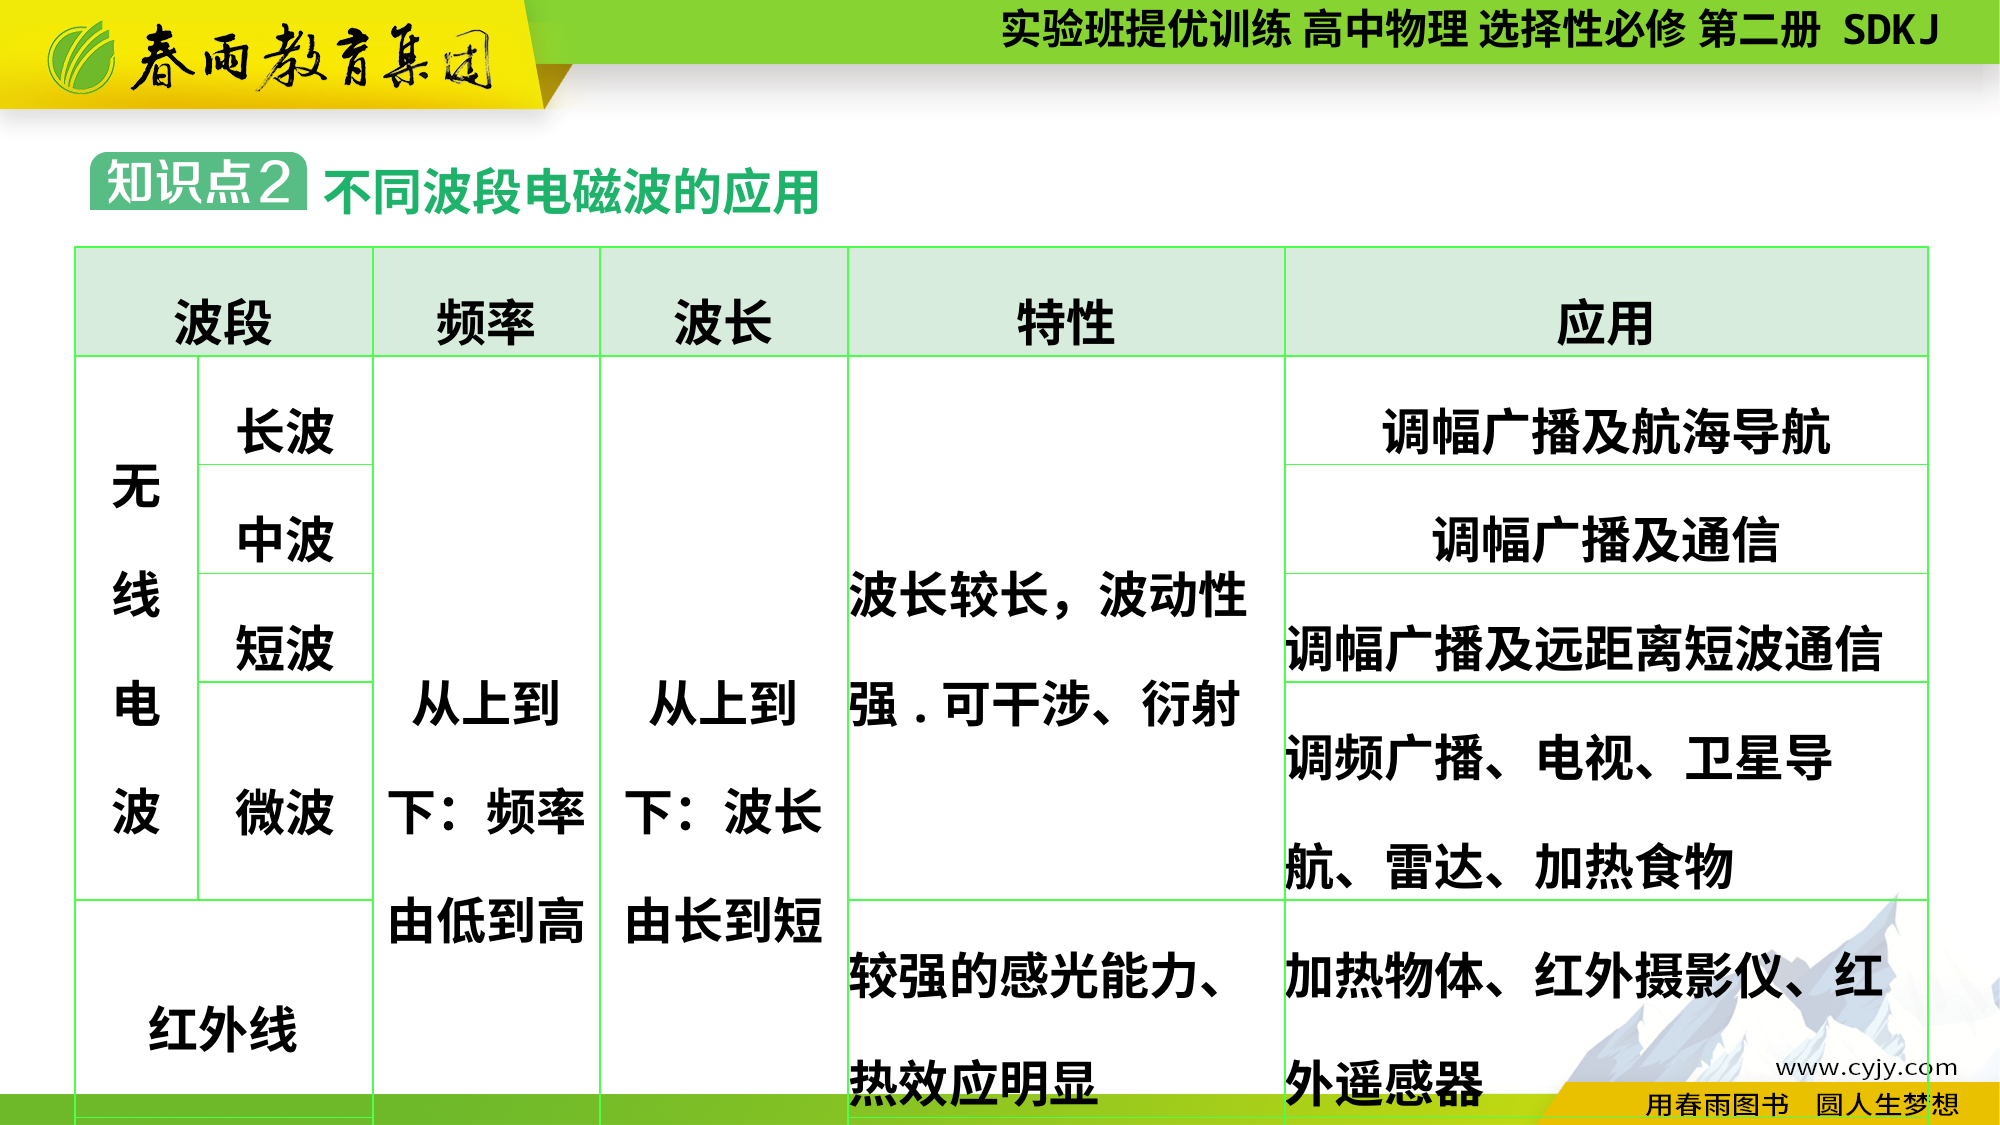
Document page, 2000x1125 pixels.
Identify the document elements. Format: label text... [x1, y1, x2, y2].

table_header 波长 [601, 248, 847, 355]
table_cell 可见光 [76, 1118, 372, 1125]
table_cell 短波 [199, 574, 372, 681]
table_cell 微波 [199, 683, 372, 899]
table_cell 长波 [199, 357, 372, 464]
list 不同波段电磁波的应用 [59, 122, 1944, 217]
table_cell 中波 [199, 465, 372, 573]
table_cell 无 线 电 波 [76, 357, 197, 899]
table_header 应用 [1286, 248, 1927, 355]
picture [0, 0, 2000, 1125]
table_cell 调频广播、电视、卫星导航、雷达、加热食物 [1286, 683, 1927, 899]
table_cell 加热物体、红外摄影仪、红外遥感器 [1286, 901, 1927, 1117]
table_cell 光感明显 [849, 1118, 1284, 1125]
table_cell 调幅广播及远距离短波通信 [1286, 574, 1927, 681]
table_cell 从上到下：波长由长到短 [601, 357, 847, 1125]
table_cell 较强的感光能力、热效应明显 [849, 901, 1284, 1117]
table_cell 红外线 [76, 901, 372, 1117]
table_cell 照明、照相 [1286, 1118, 1927, 1125]
table_cell 波长较长，波动性强.可干涉、衍射 [849, 357, 1284, 899]
table_cell 调幅广播及通信 [1286, 465, 1927, 573]
table_header 波段 [76, 248, 372, 355]
table_cell 从上到下：频率由低到高 [374, 357, 599, 1125]
table_cell 调幅广播及航海导航 [1286, 357, 1927, 464]
table_header 频率 [374, 248, 599, 355]
table_header 特性 [849, 248, 1284, 355]
